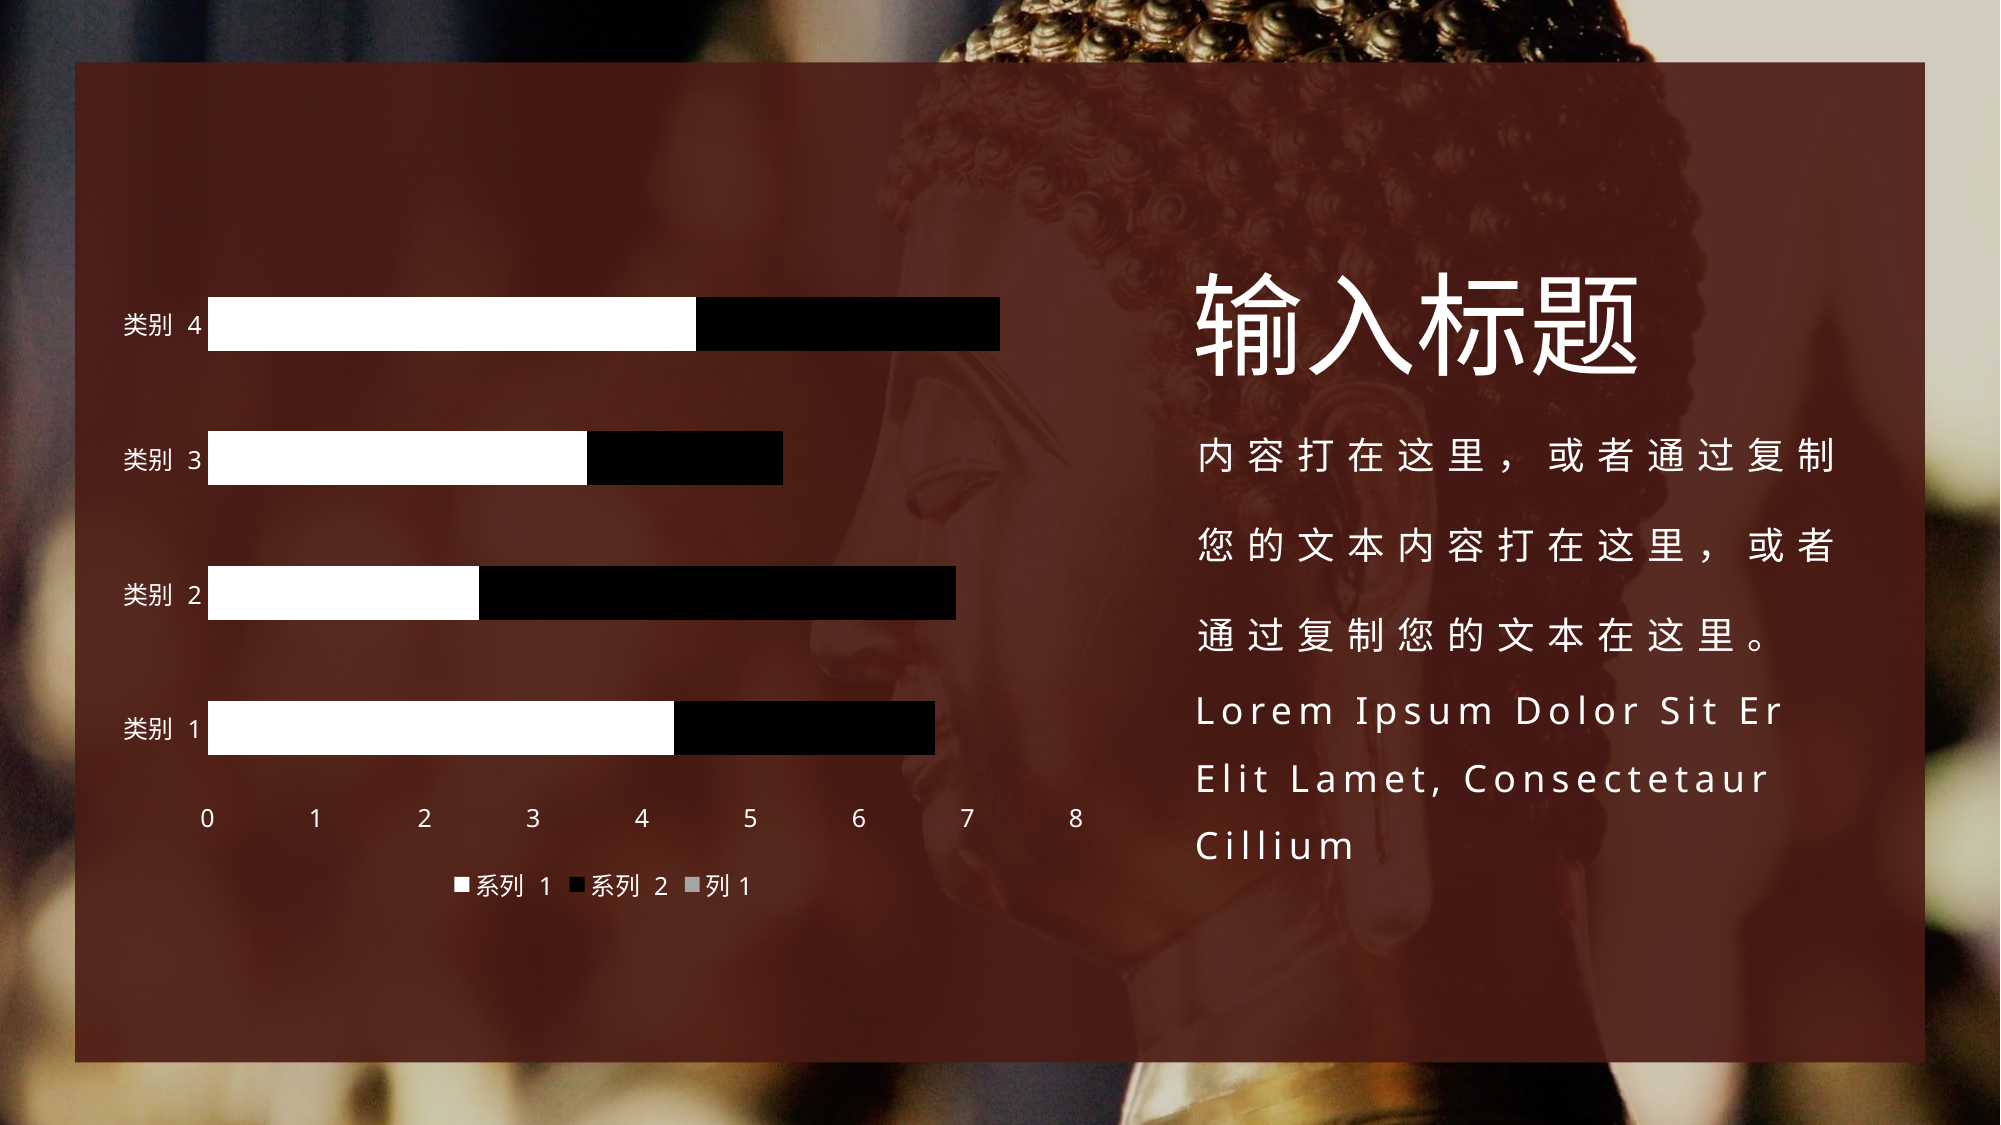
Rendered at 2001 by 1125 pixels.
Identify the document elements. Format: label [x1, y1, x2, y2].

picture [0, 0, 2000, 1125]
text_box [1095, 247, 1833, 809]
chart [103, 243, 1104, 910]
